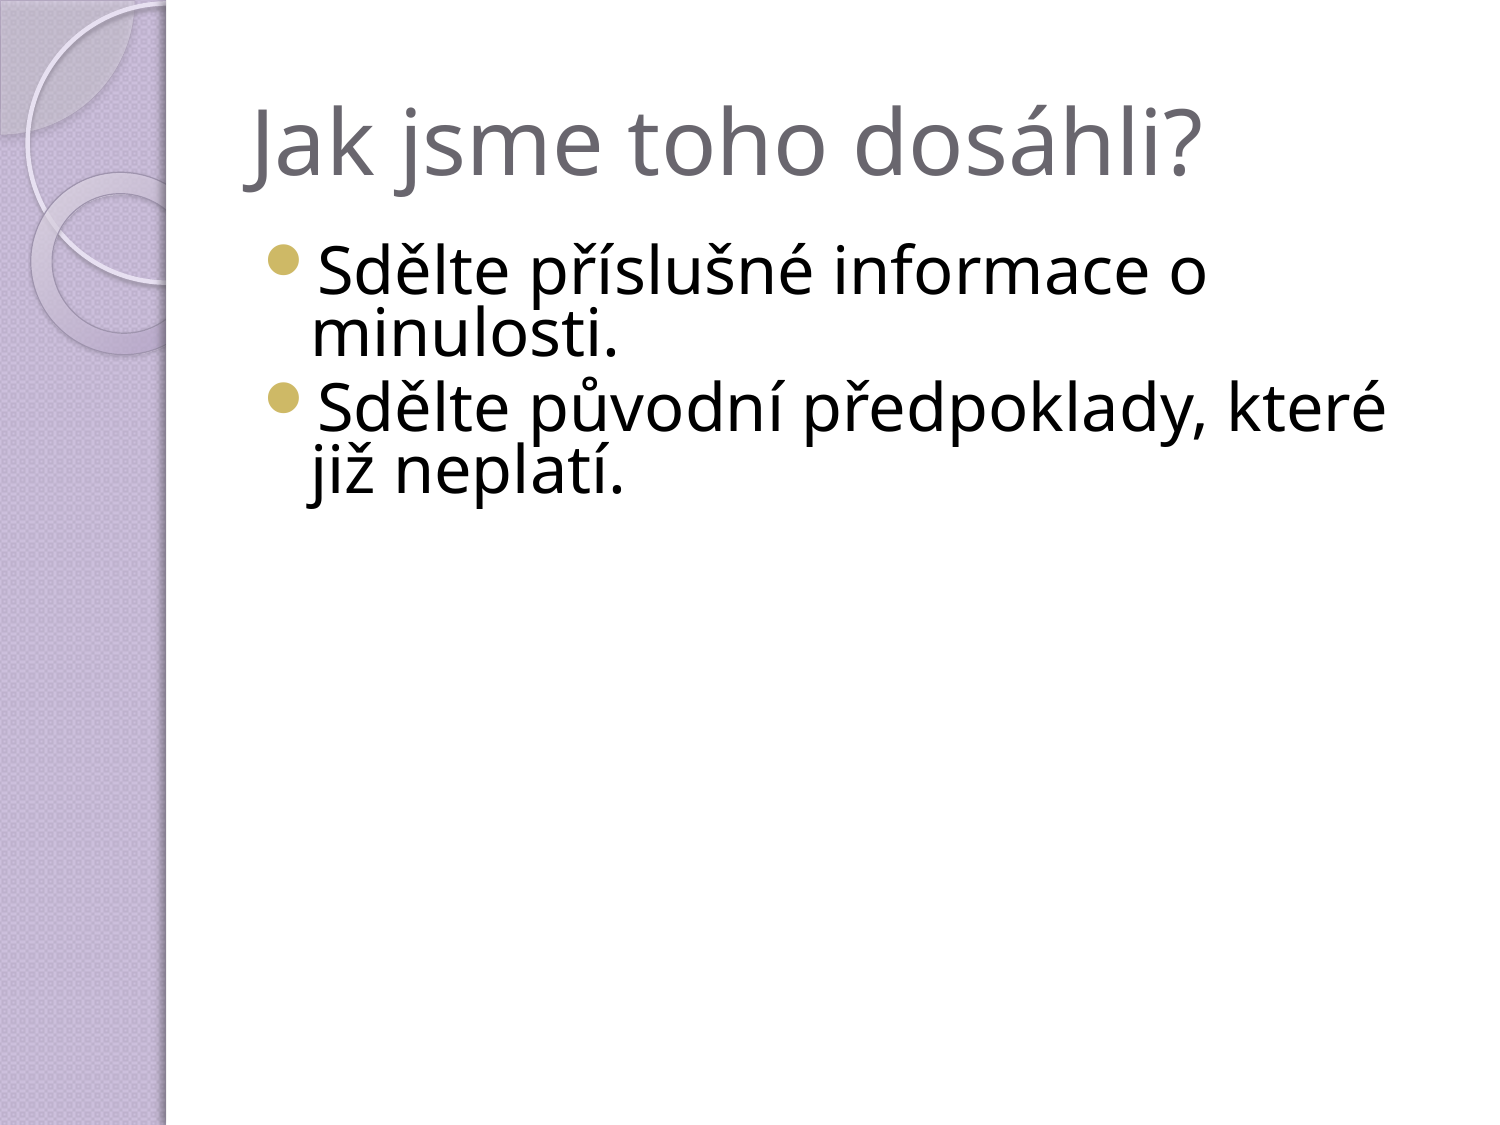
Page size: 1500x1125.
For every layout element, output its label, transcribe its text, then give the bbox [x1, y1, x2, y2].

title Jak jsme toho dosáhli? [235, 45, 1466, 233]
list Sdělte příslušné informace o minulosti. Sdělte původní předpoklady, které již neplatí. [235, 237, 1466, 1025]
